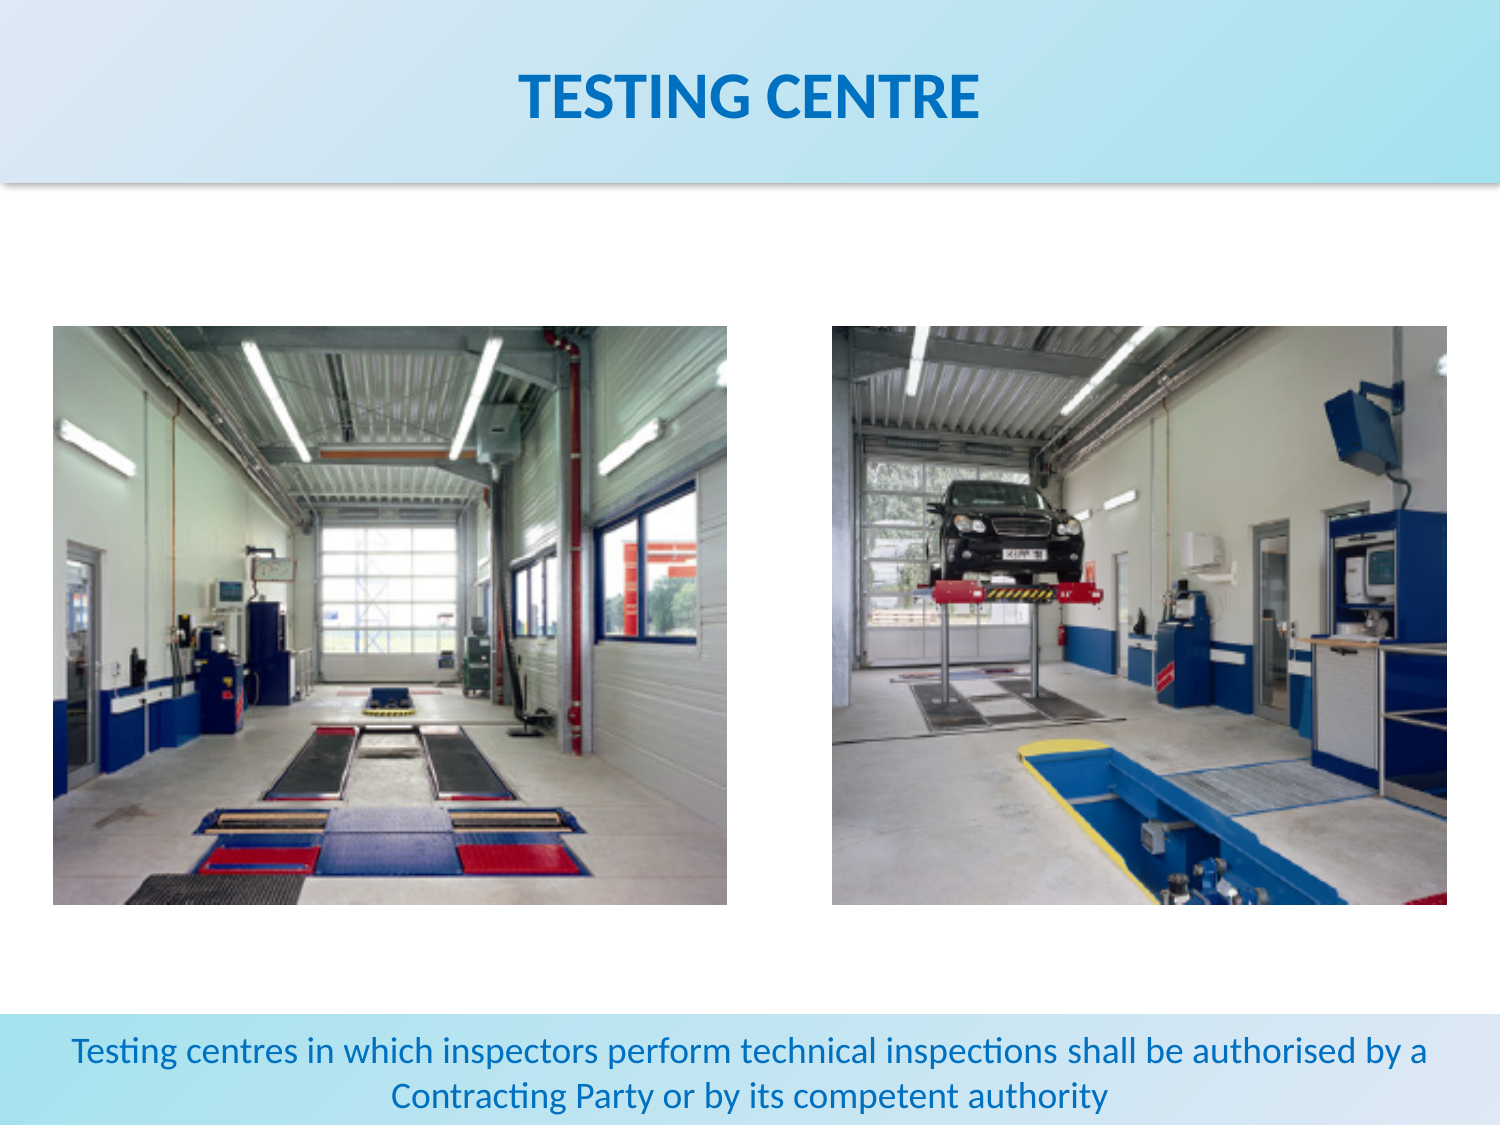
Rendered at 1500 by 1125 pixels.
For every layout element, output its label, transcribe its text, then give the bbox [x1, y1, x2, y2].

text_box TESTING CENTRE [0, 0, 1500, 185]
picture [832, 326, 1448, 906]
text_box Testing centres in which inspectors perform technical inspections shall be authorised by a Contracting Party or by its competent authority [0, 1013, 1500, 1125]
slide_number 12 [1074, 1042, 1425, 1103]
picture [52, 326, 727, 906]
